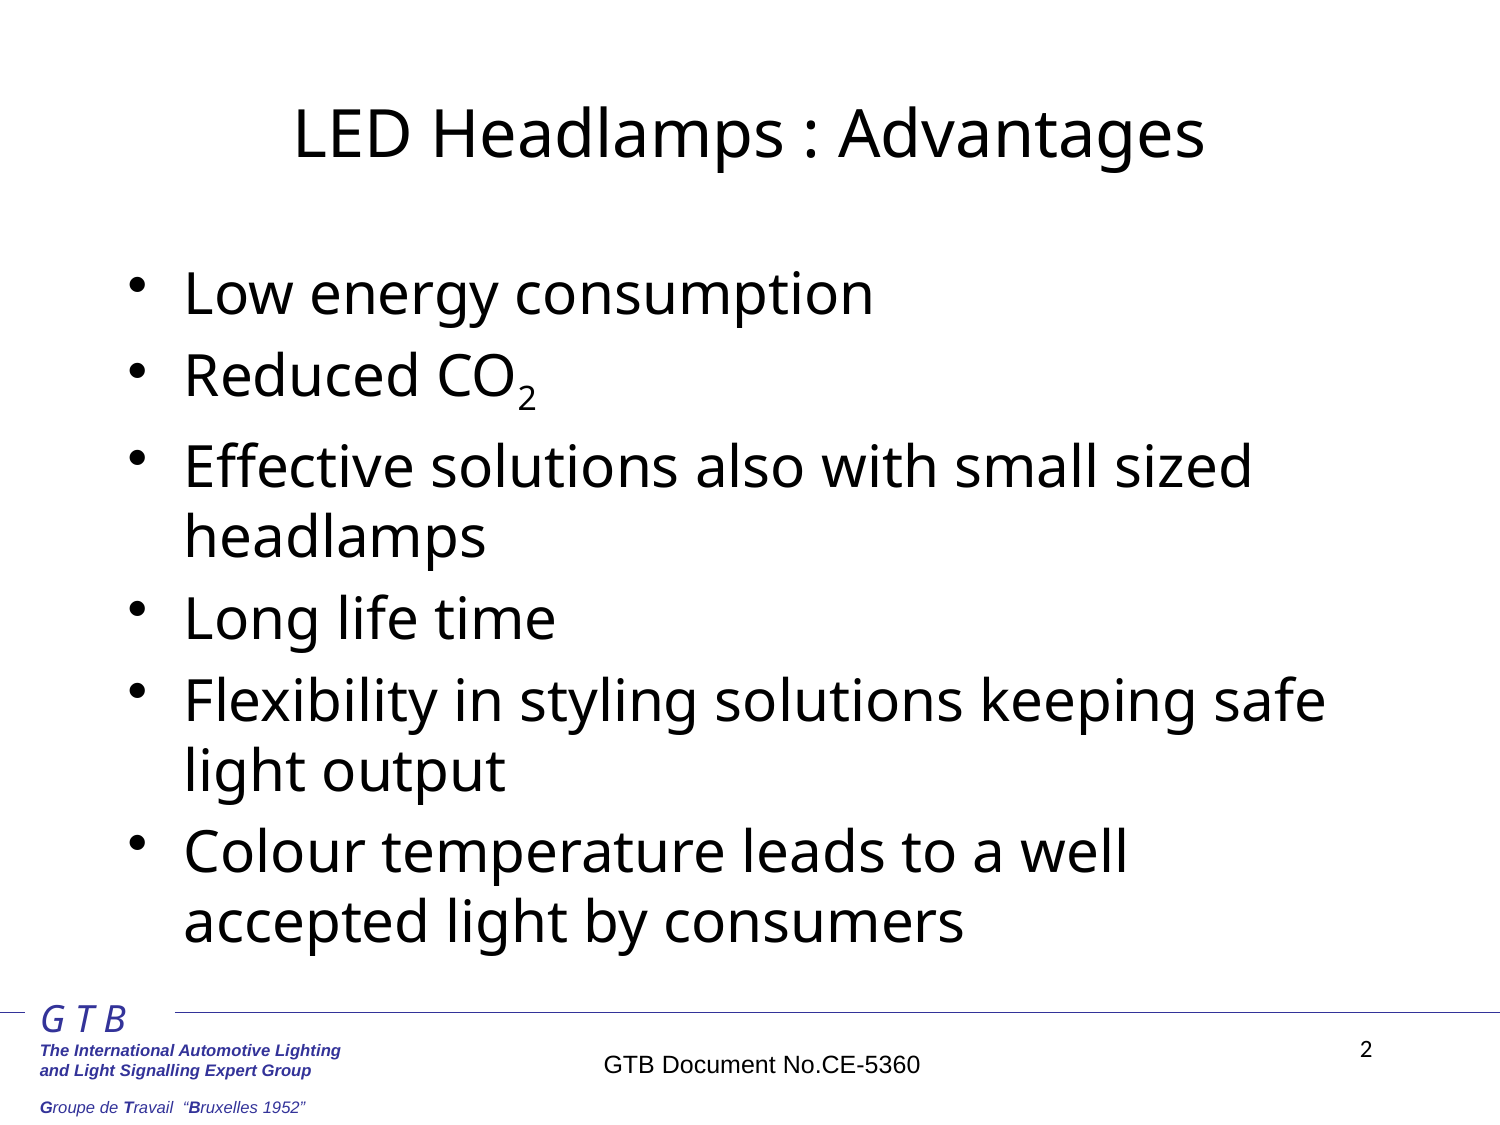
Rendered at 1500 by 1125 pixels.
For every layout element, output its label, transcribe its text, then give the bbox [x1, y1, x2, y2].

slide_number 2 [1074, 1024, 1388, 1101]
text_box GTB Document No.CE-5360 [505, 1025, 1020, 1101]
list Low energy consumption Reduced CO2 Effective solutions also with small sized headlamps Long life time Flexibility in styling solutions keeping safe light output Colour temperature leads to a well accepted light by consumers [112, 248, 1388, 925]
title LED Headlamps : Advantages [112, 37, 1388, 226]
